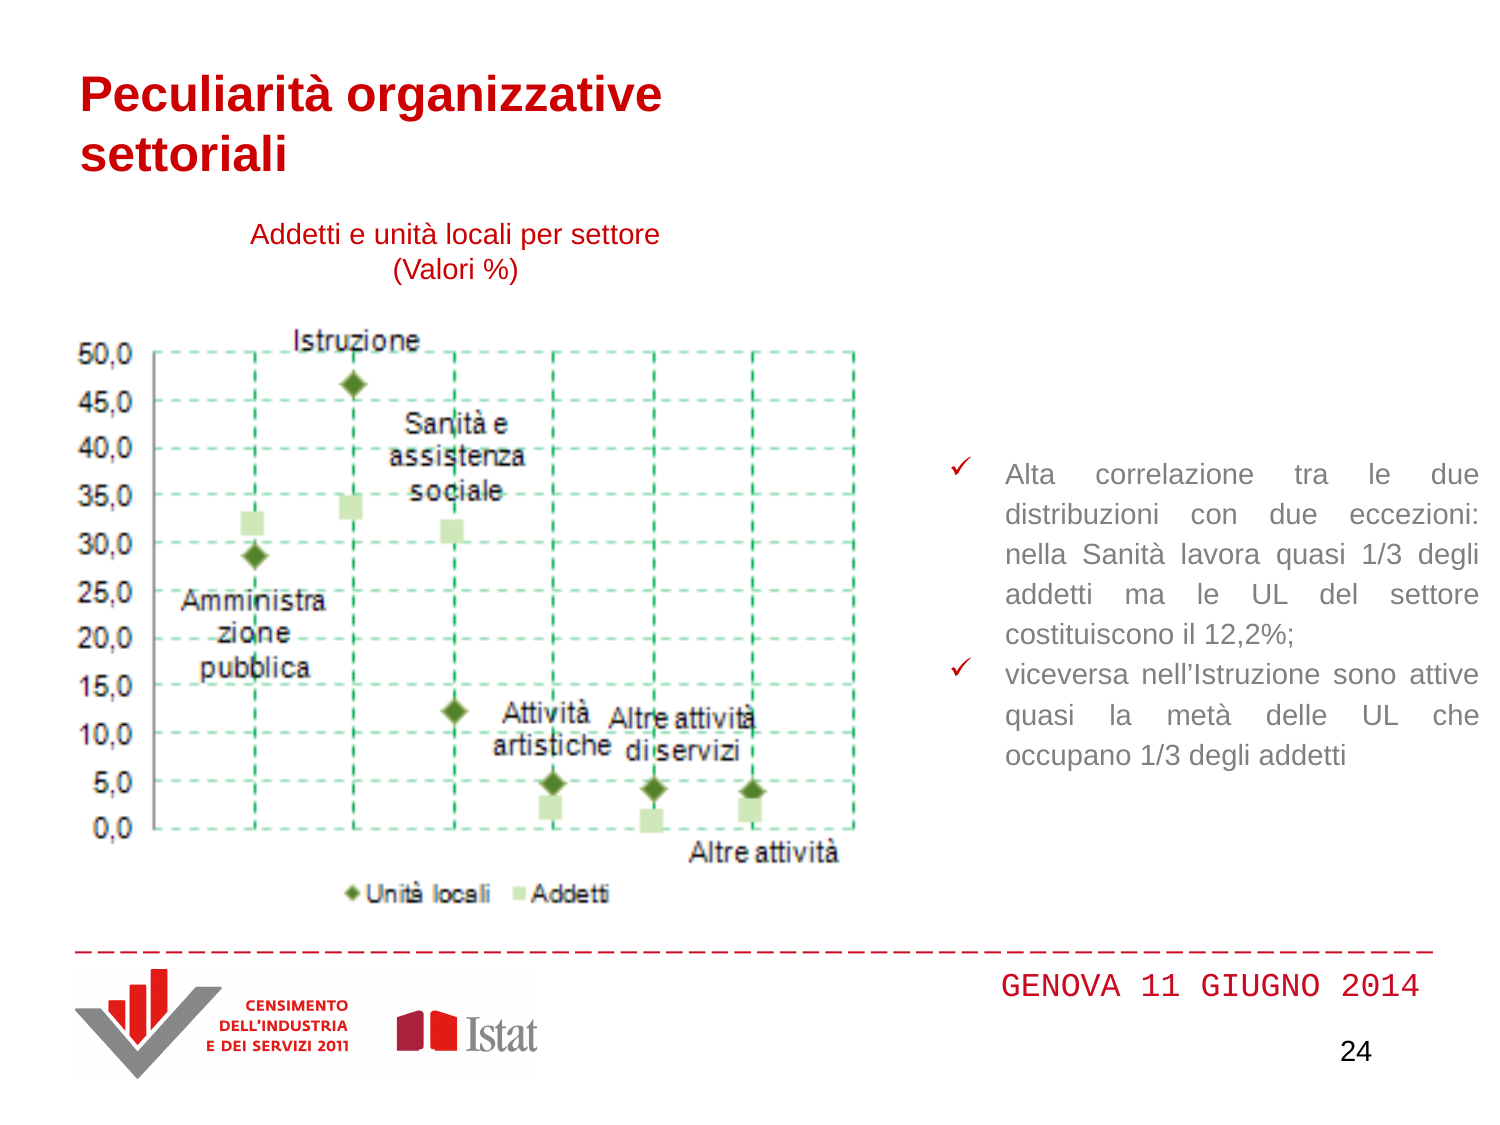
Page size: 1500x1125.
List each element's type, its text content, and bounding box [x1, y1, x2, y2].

text_box Peculiarità organizzative settoriali [64, 54, 727, 190]
picture [54, 314, 892, 941]
text_box Addetti e unità locali per settore (Valori %) [219, 207, 692, 293]
text_box Alta correlazione tra le due distribuzioni con due eccezioni: nella Sanità lavora quasi 1/3 degli addetti ma le UL del settore costituiscono il 12,2%; viceversa nell’Istruzione sono attive quasi la metà delle UL che occupano 1/3 degli addetti [948, 414, 1481, 805]
slide_number 24 [1074, 1025, 1388, 1100]
picture [75, 969, 538, 1082]
